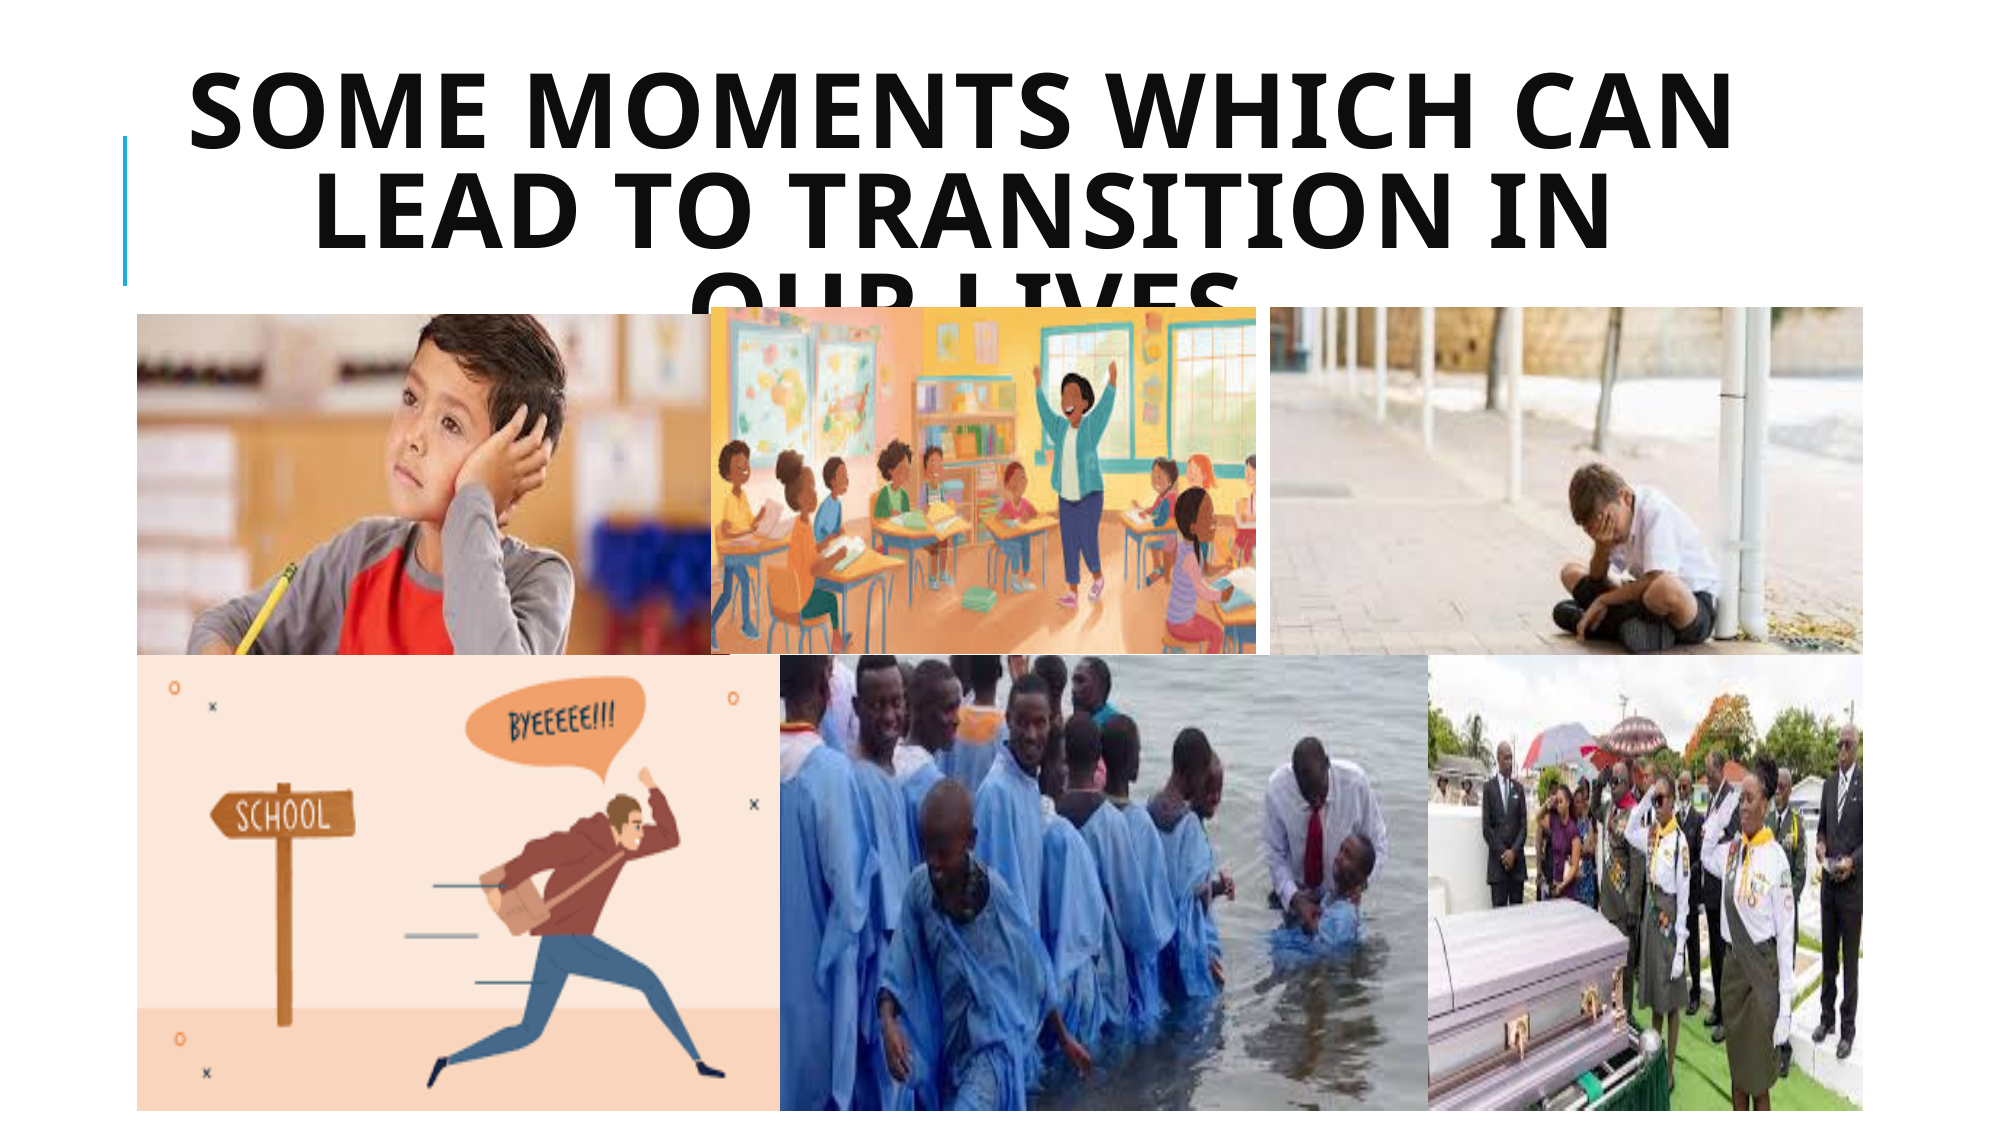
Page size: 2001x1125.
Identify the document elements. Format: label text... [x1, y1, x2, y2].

title Some moments which can lead to transition in our lives [168, 96, 1763, 310]
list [137, 314, 704, 651]
picture [137, 307, 1863, 1111]
